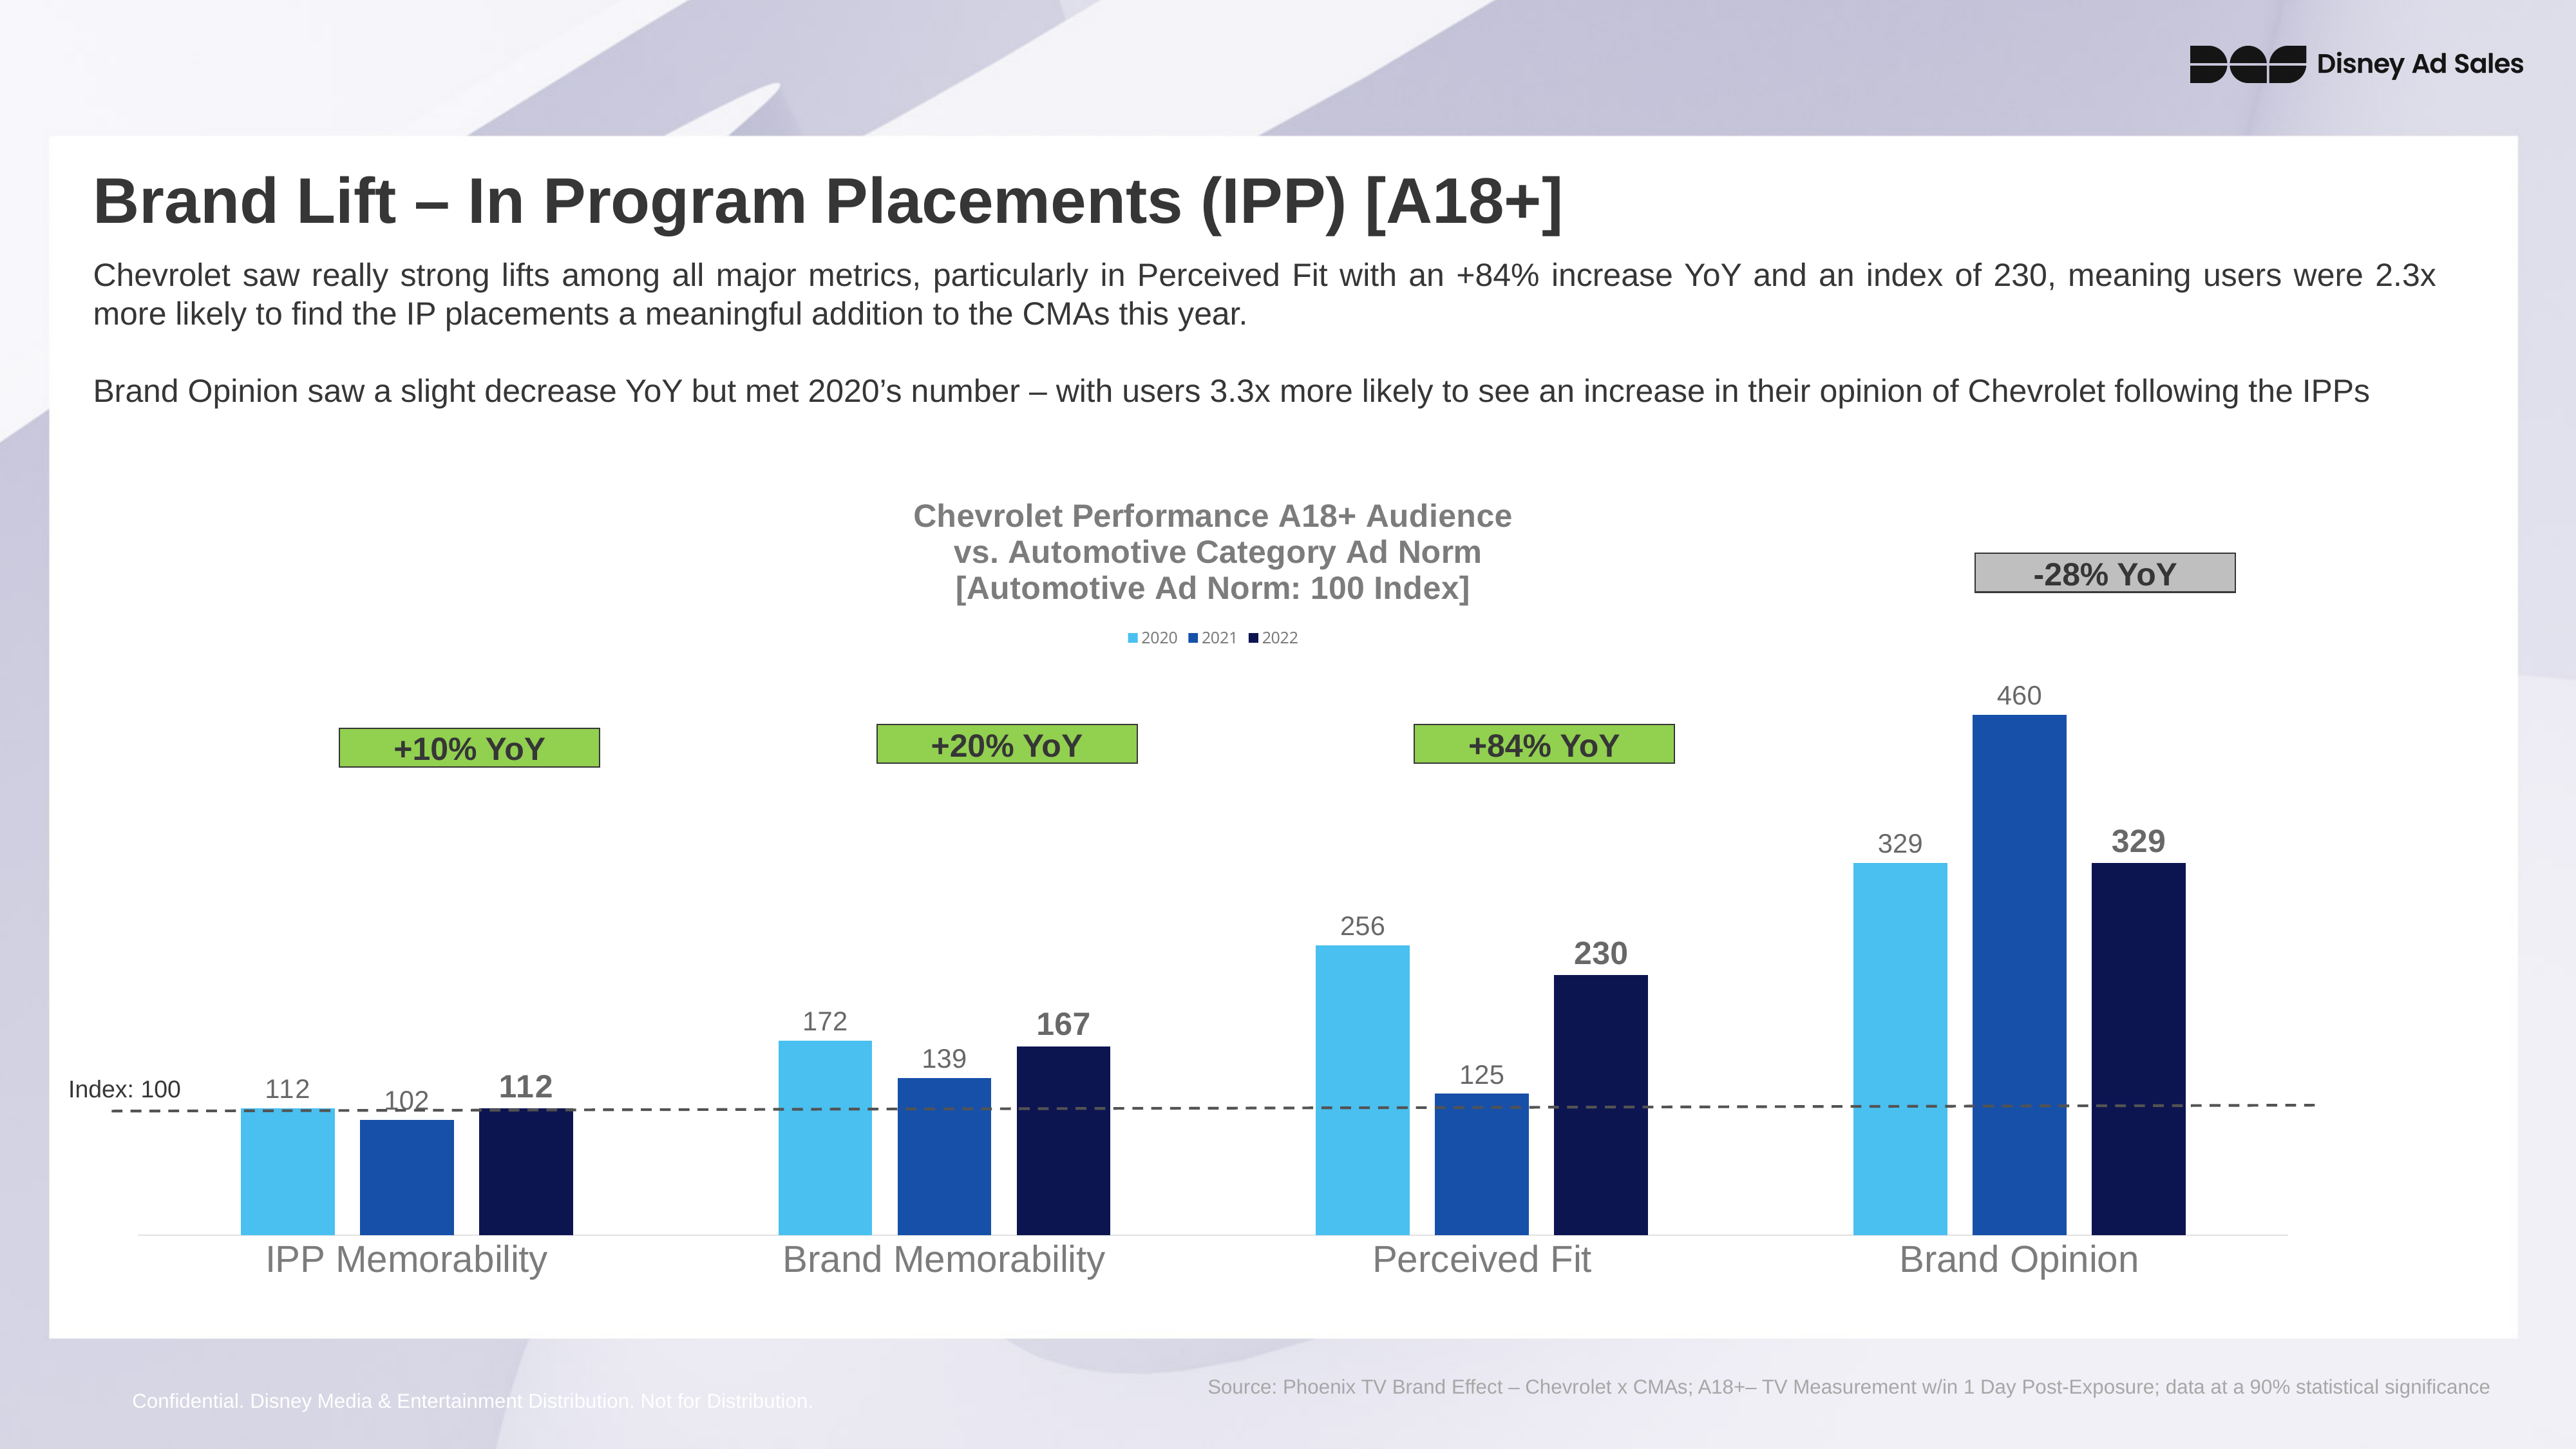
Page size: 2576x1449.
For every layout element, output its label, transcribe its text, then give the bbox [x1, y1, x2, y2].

chart [93, 466, 2334, 1298]
list Source: Phoenix TV Brand Effect – Chevrolet x CMAs; A18+– TV Measurement w/in 1 Day Post-Exposure; data at a 90% statistical significance [1202, 1368, 2550, 1437]
text_box Brand Lift – In Program Placements (IPP) [A18+] [93, 158, 2438, 314]
picture [0, 0, 2576, 1449]
text_box Index: 100 [68, 1073, 93, 1103]
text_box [111, 1104, 2315, 1112]
text_box Chevrolet saw really strong lifts among all major metrics, particularly in Perceived Fit with an +84% increase YoY and an index of 230, meaning users were 2.3x more likely to find the IP placements a meaningful addition to the CMAs this year. Brand Opinion saw a slight decrease YoY but met 2020’s number – with users 3.3x more likely to see an increase in their opinion of Chevrolet following the IPPs [93, 314, 2438, 409]
